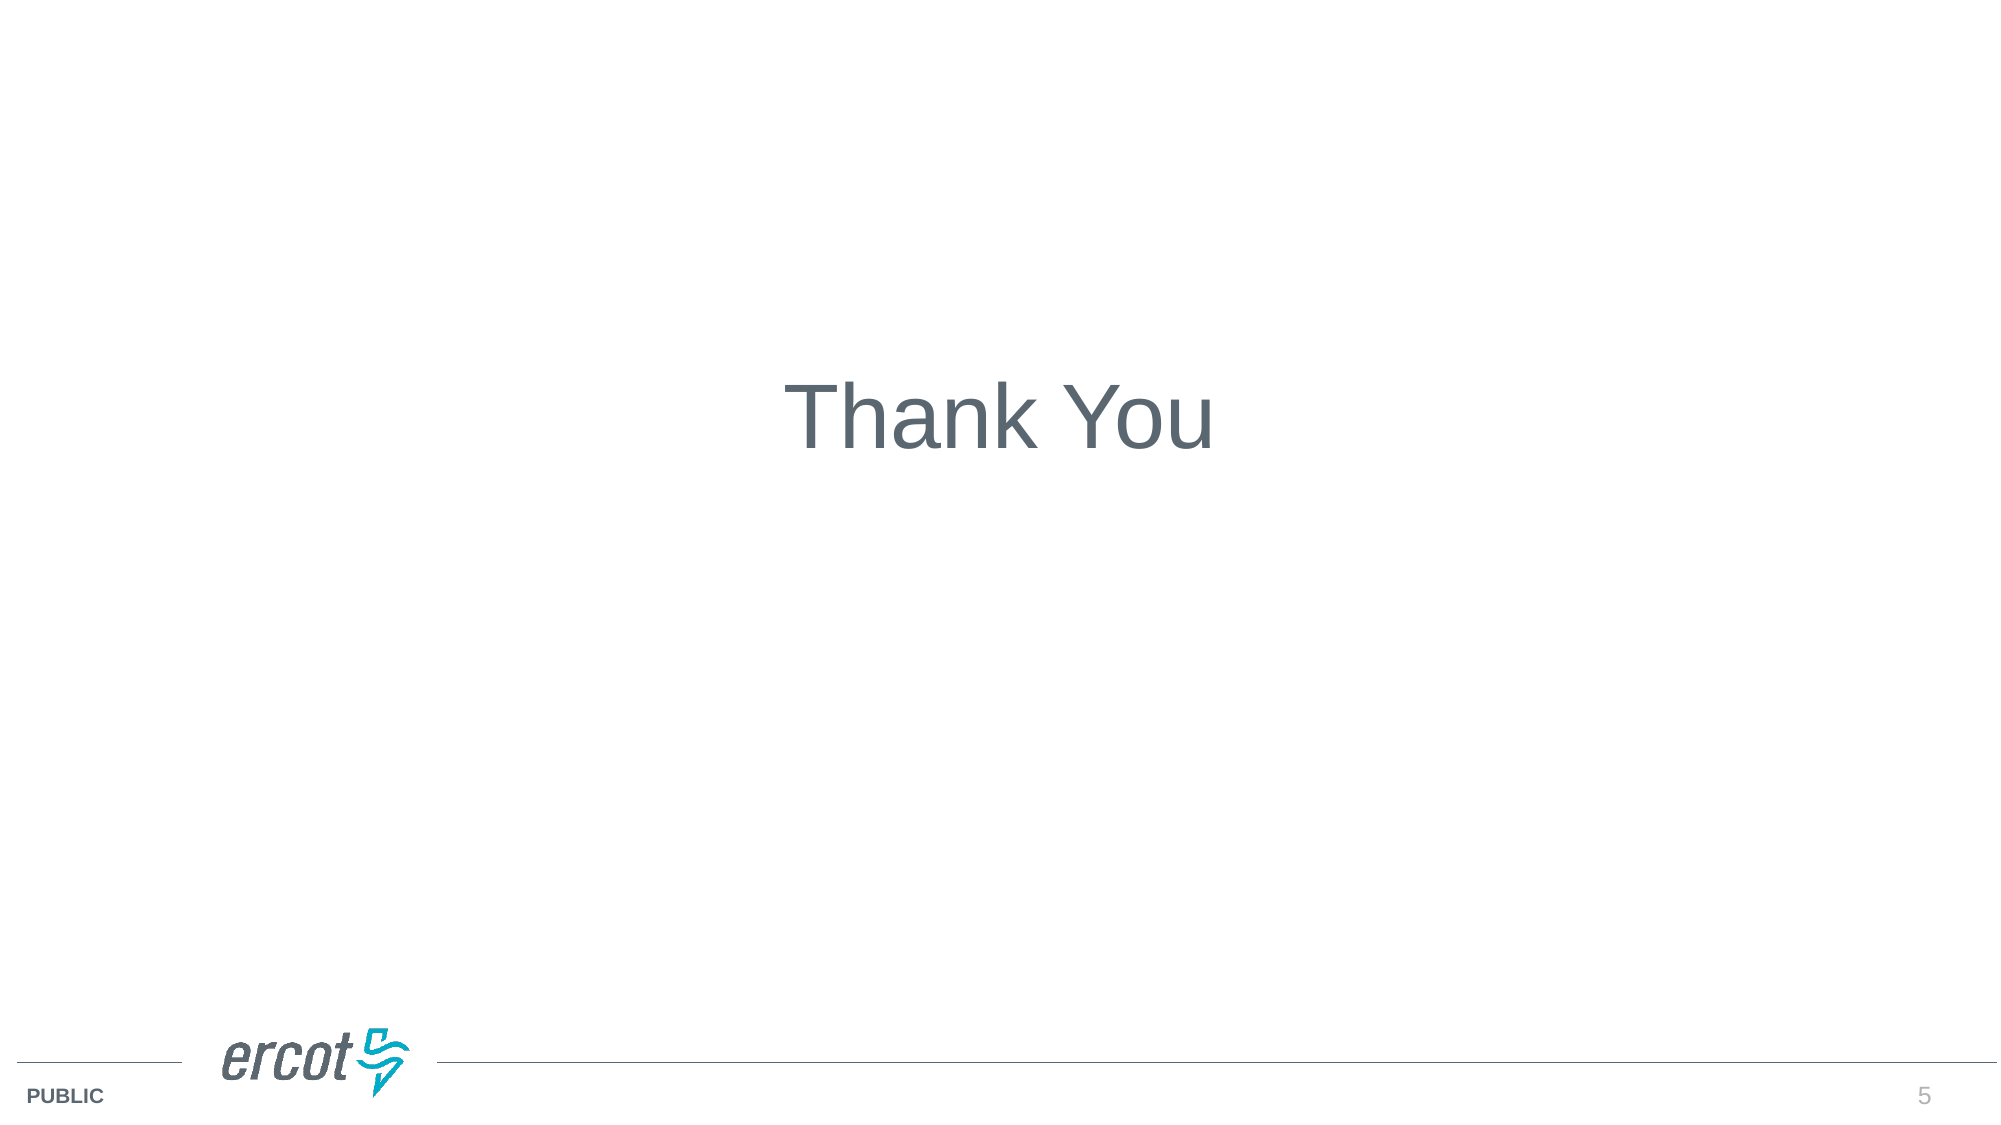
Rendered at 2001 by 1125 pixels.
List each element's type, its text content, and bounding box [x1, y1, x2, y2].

title Thank You [150, 349, 1850, 591]
slide_number 5 [1866, 1076, 1984, 1113]
picture [218, 1024, 413, 1100]
